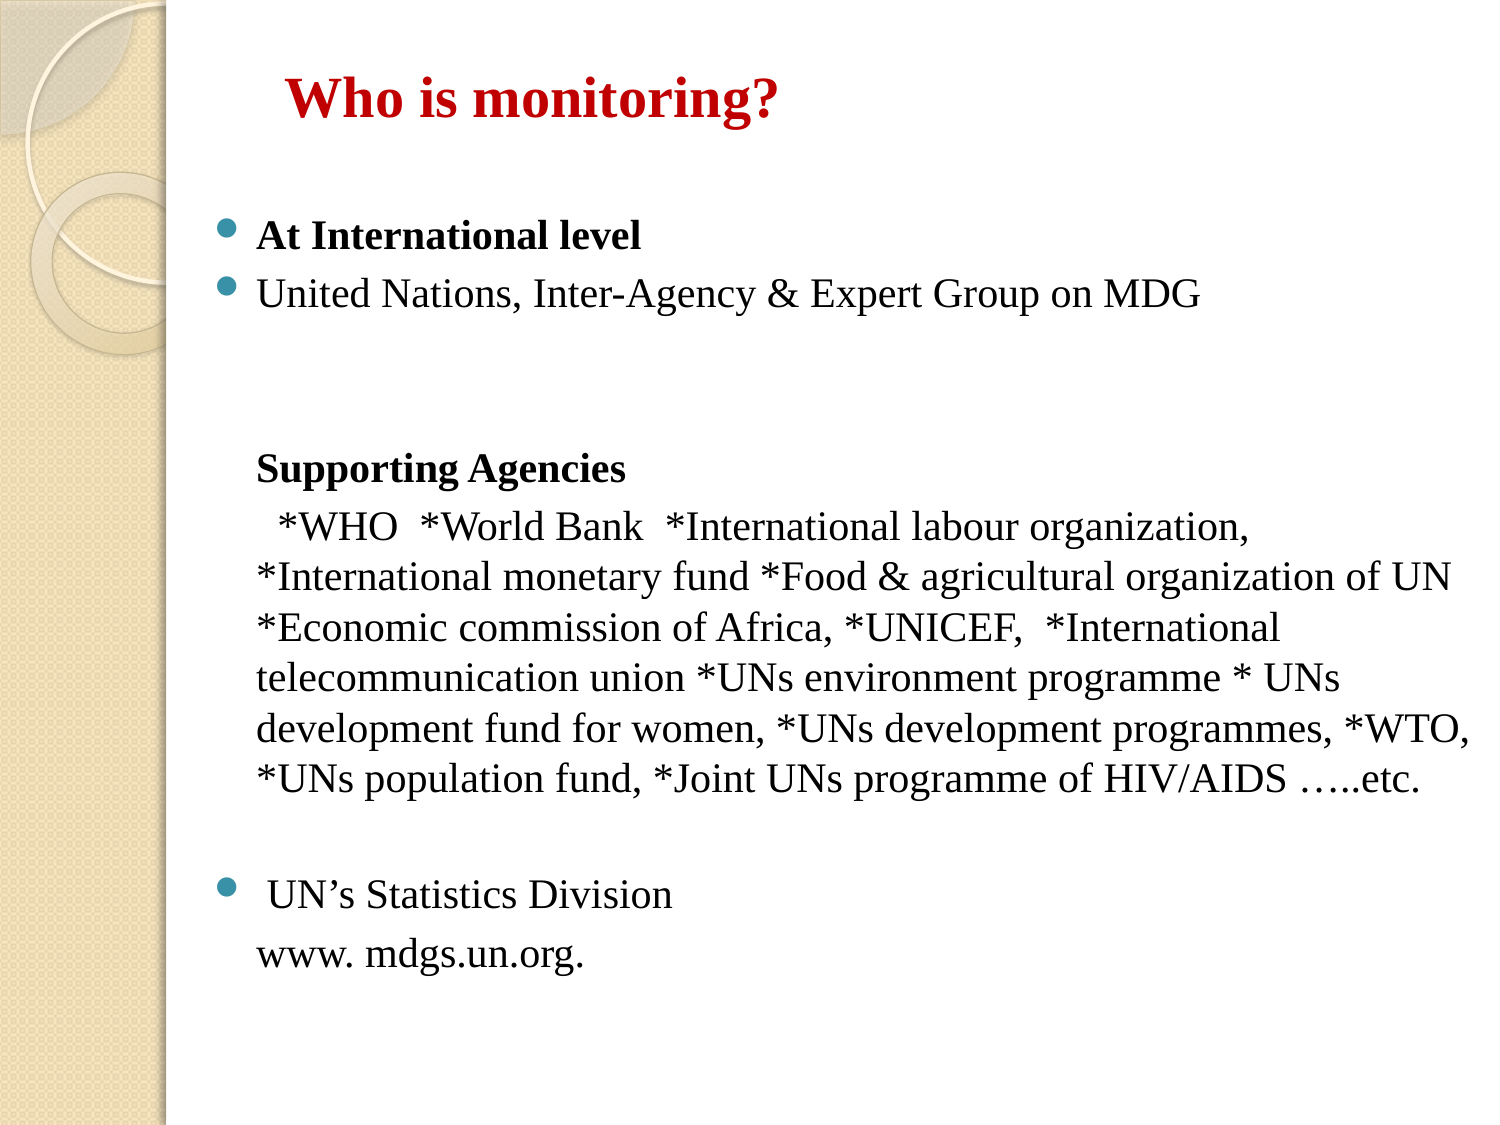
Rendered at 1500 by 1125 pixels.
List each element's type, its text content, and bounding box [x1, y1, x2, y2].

list At International level United Nations, Inter-Agency & Expert Group on MDG Supporting Agencies *WHO *World Bank *International labour organization, *International monetary fund *Food & agricultural organization of UN *Economic commission of Africa, *UNICEF, *International telecommunication union *UNs environment programme * UNs development fund for women, *UNs development programmes, *WTO, *UNs population fund, *Joint UNs programme of HIV/AIDS …..etc. UN’s Statistics Division www. mdgs.un.org. [187, 200, 1500, 1025]
title Who is monitoring? [270, 0, 1500, 188]
